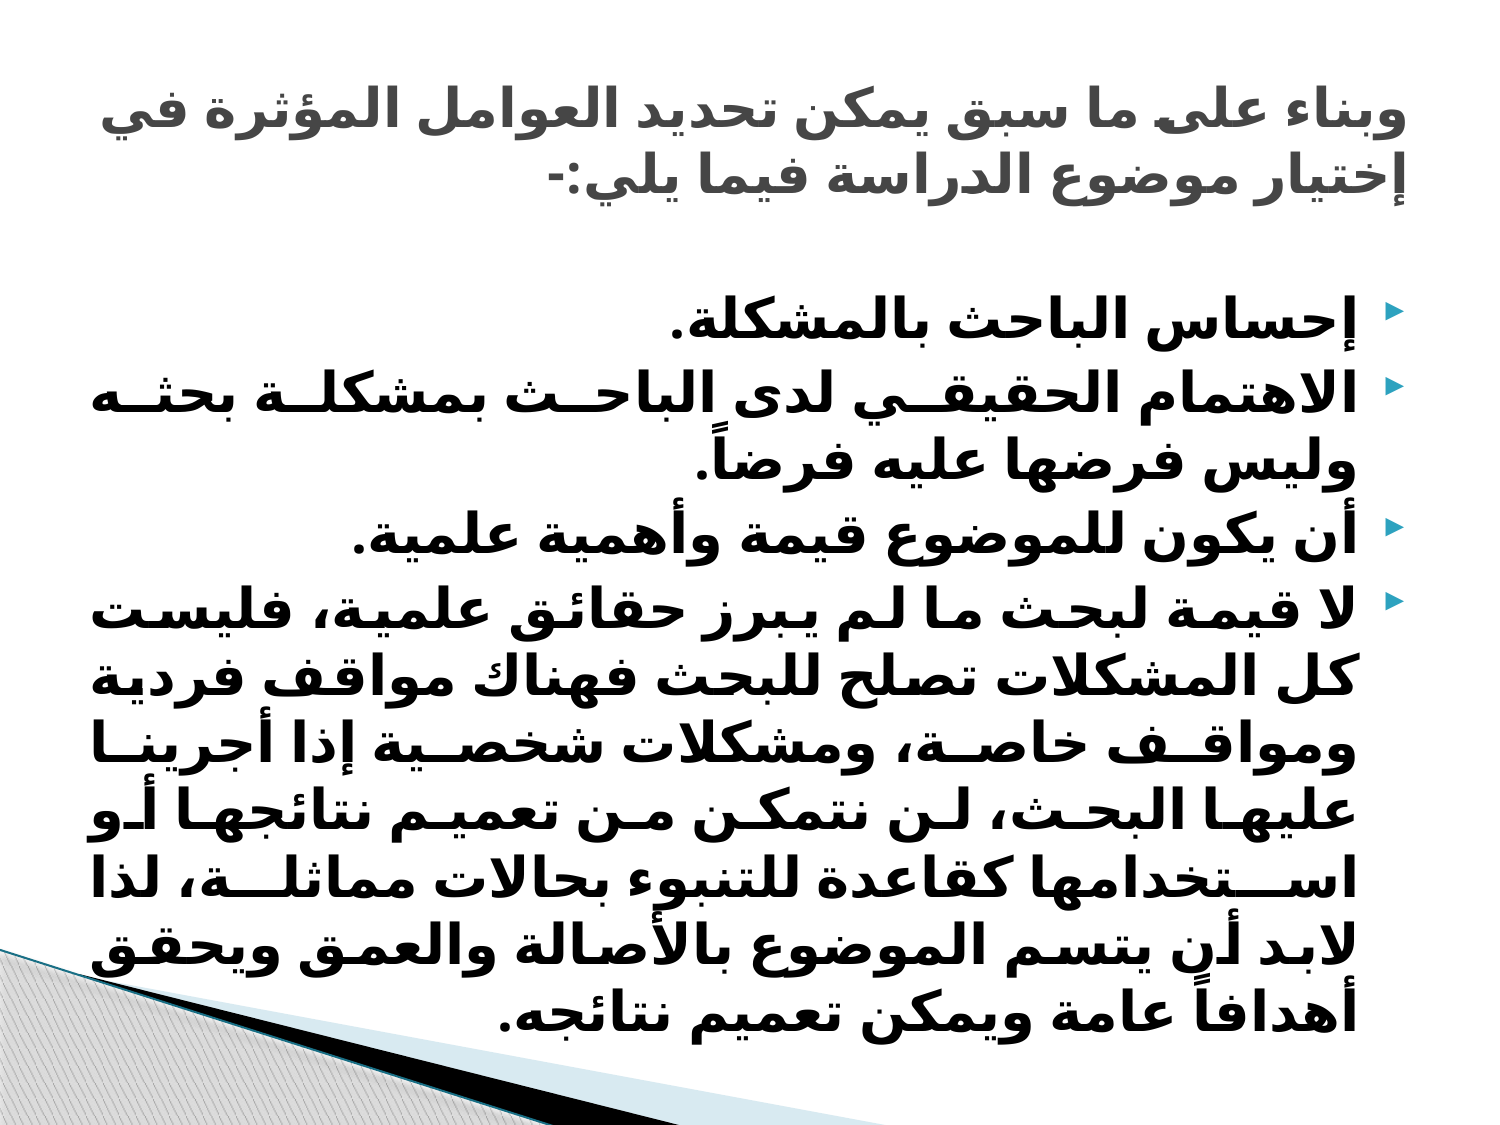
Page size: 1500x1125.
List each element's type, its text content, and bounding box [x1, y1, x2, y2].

list إحساس الباحث بالمشكلة. الاهتمام الحقيقي لدى الباحث بمشكلة بحثه وليس فرضها عليه فرضاً. أن يكون للموضوع قيمة وأهمية علمية. لا قيمة لبحث ما لم يبرز حقائق علمية، فليست كل المشكلات تصلح للبحث فهناك مواقف فردية ومواقف خاصة، ومشكلات شخصية إذا أجرينا عليها البحث، لن نتمكن من تعميم نتائجها أو استخدامها كقاعدة للتنبوء بحالات مماثلة، لذا لابد أن يتسم الموضوع بالأصالة والعمق ويحقق أهدافاً عامة ويمكن تعميم نتائجه. [75, 275, 1425, 1050]
title وبناء على ما سبق يمكن تحديد العوامل المؤثرة في إختيار موضوع الدراسة فيما يلي:- [75, 45, 1425, 233]
